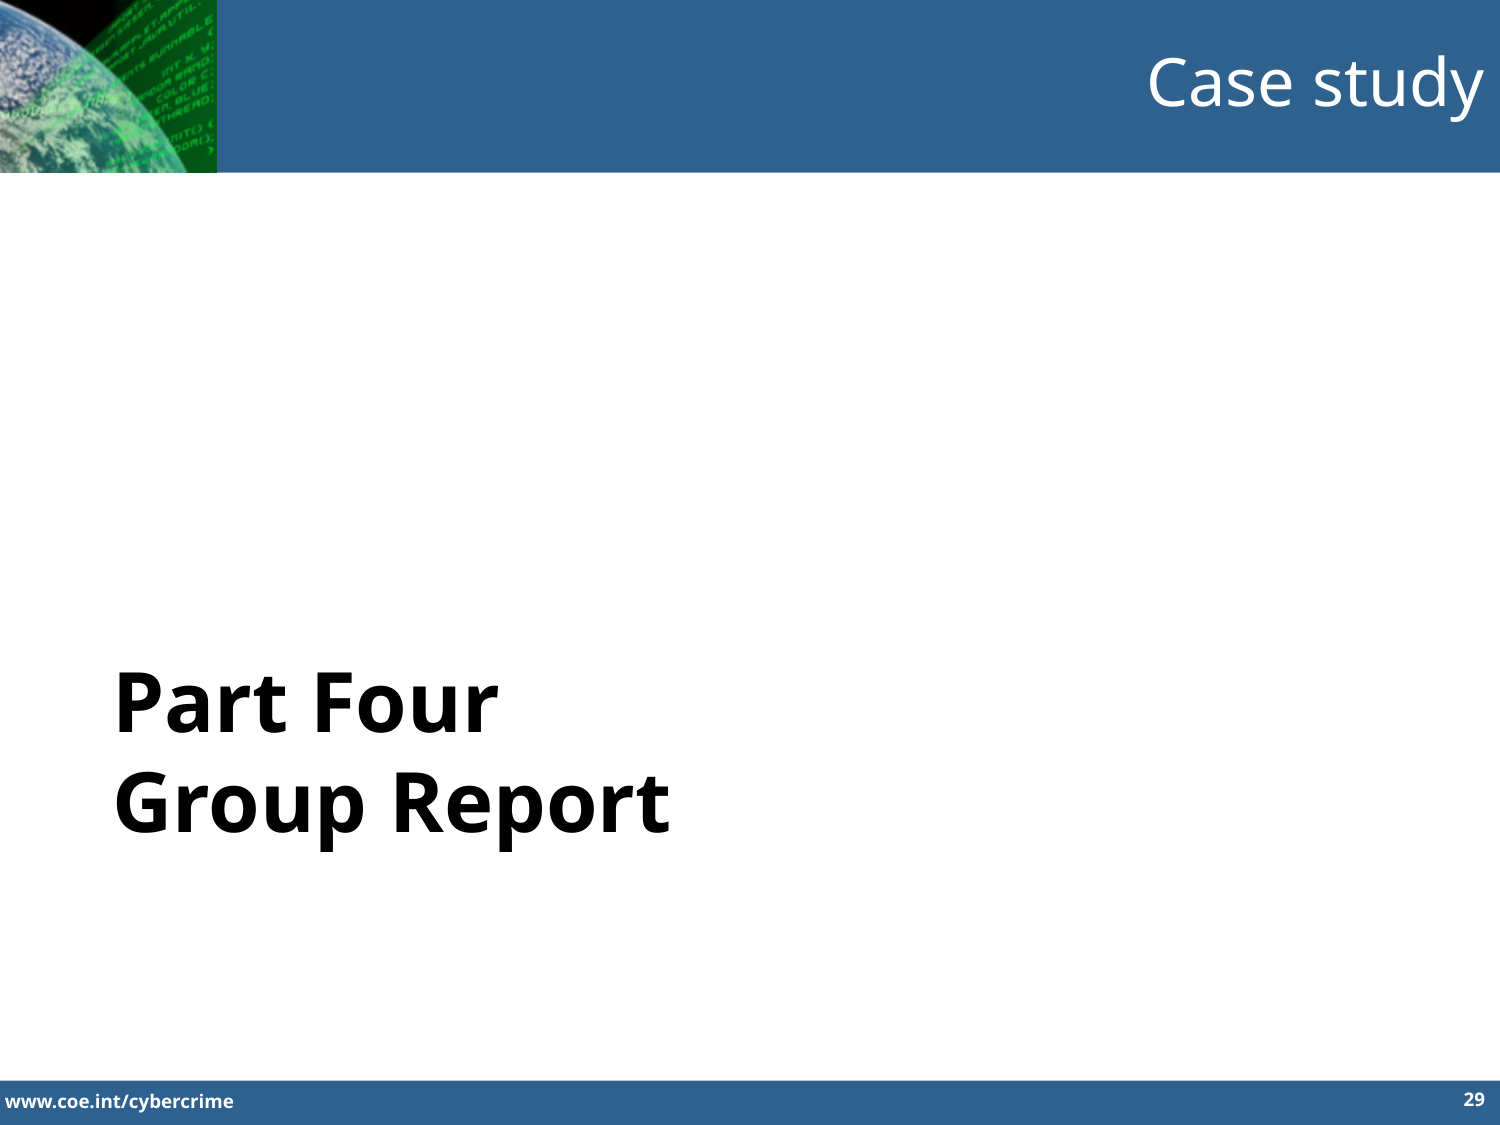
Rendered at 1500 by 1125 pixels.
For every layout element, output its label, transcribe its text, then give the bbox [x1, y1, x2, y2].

text_box Part Four Group Report [97, 641, 848, 857]
list Case study [461, 0, 1500, 170]
slide_number 29 [1162, 1080, 1500, 1125]
picture [0, 0, 217, 173]
